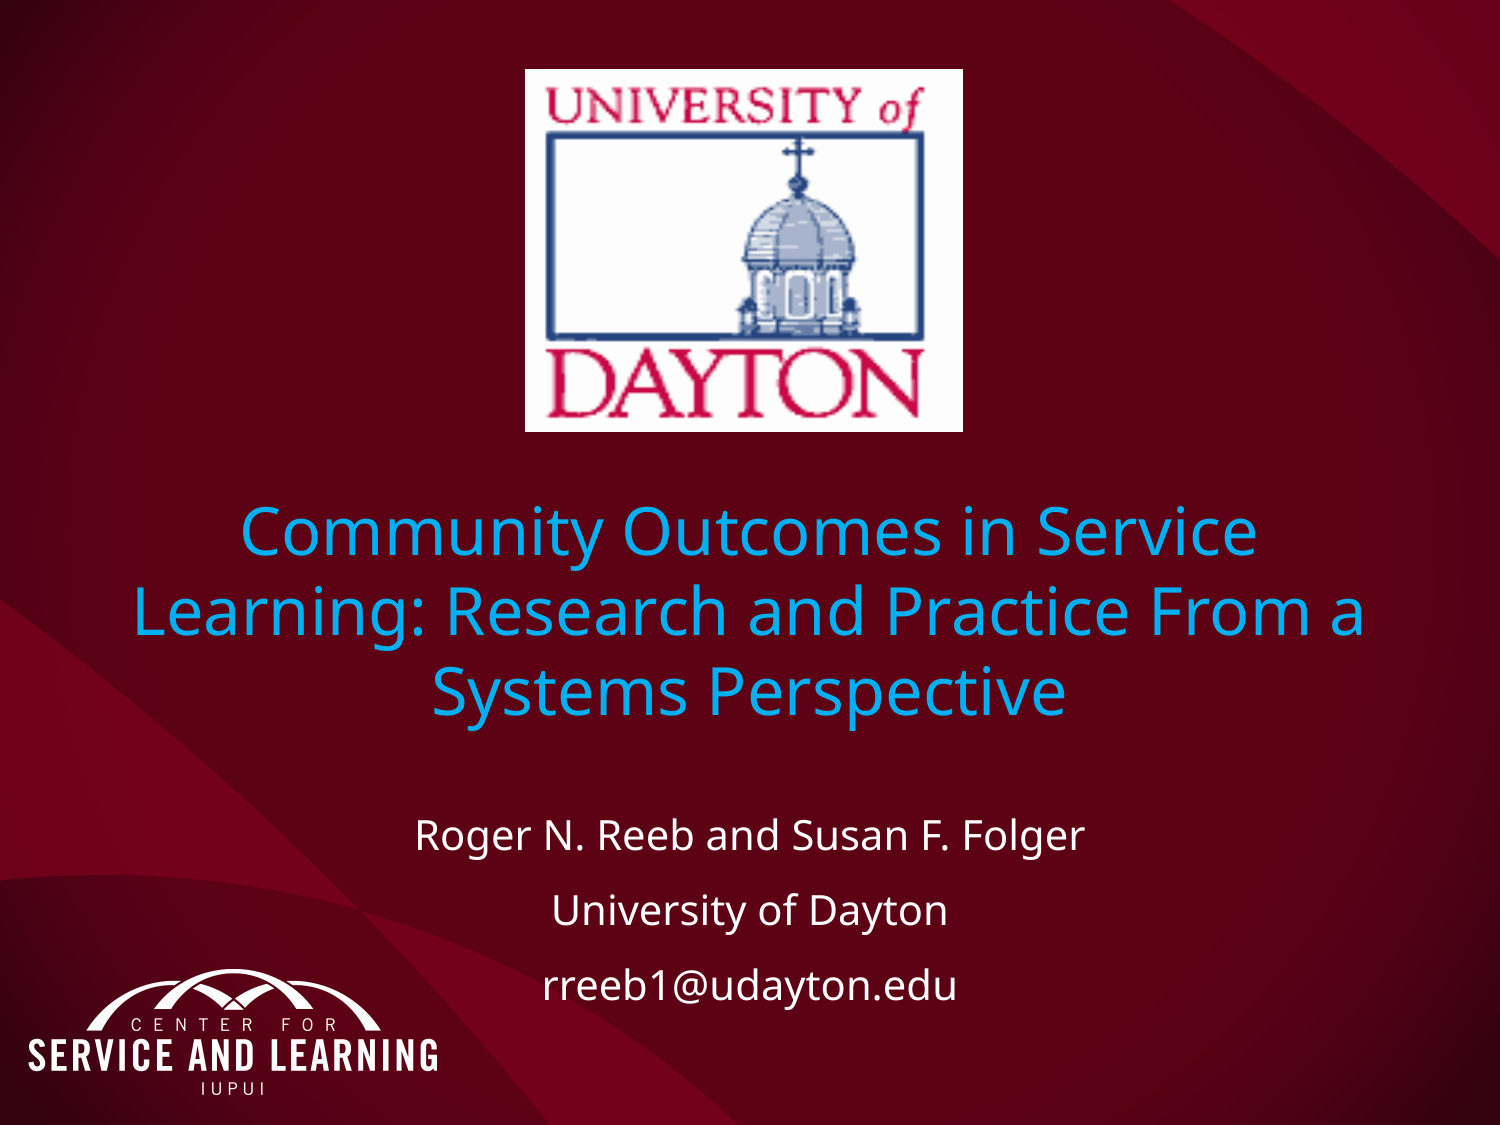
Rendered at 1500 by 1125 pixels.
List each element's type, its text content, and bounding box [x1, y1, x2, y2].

picture [0, 0, 1500, 1125]
title Community Outcomes in Service Learning: Research and Practice From a Systems Perspective Roger N. Reeb and Susan F. Folger University of Dayton rreeb1@udayton.edu [75, 409, 1425, 1009]
